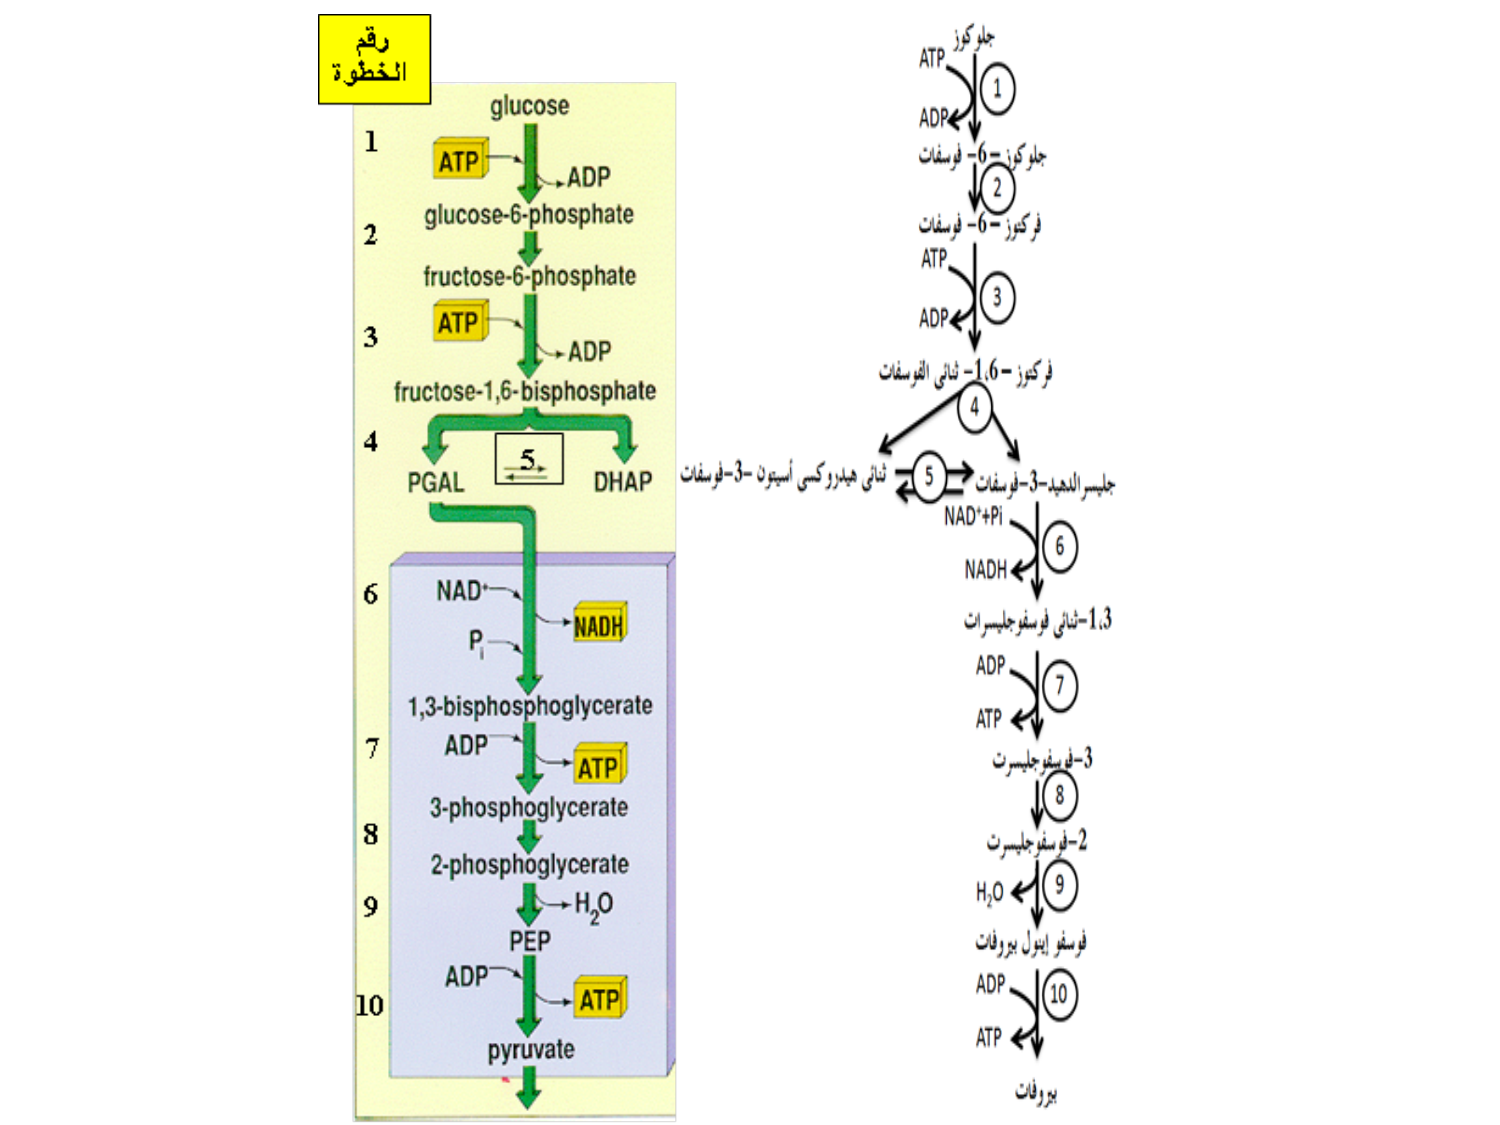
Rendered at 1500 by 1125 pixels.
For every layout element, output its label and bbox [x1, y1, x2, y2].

picture [317, 6, 1147, 1125]
